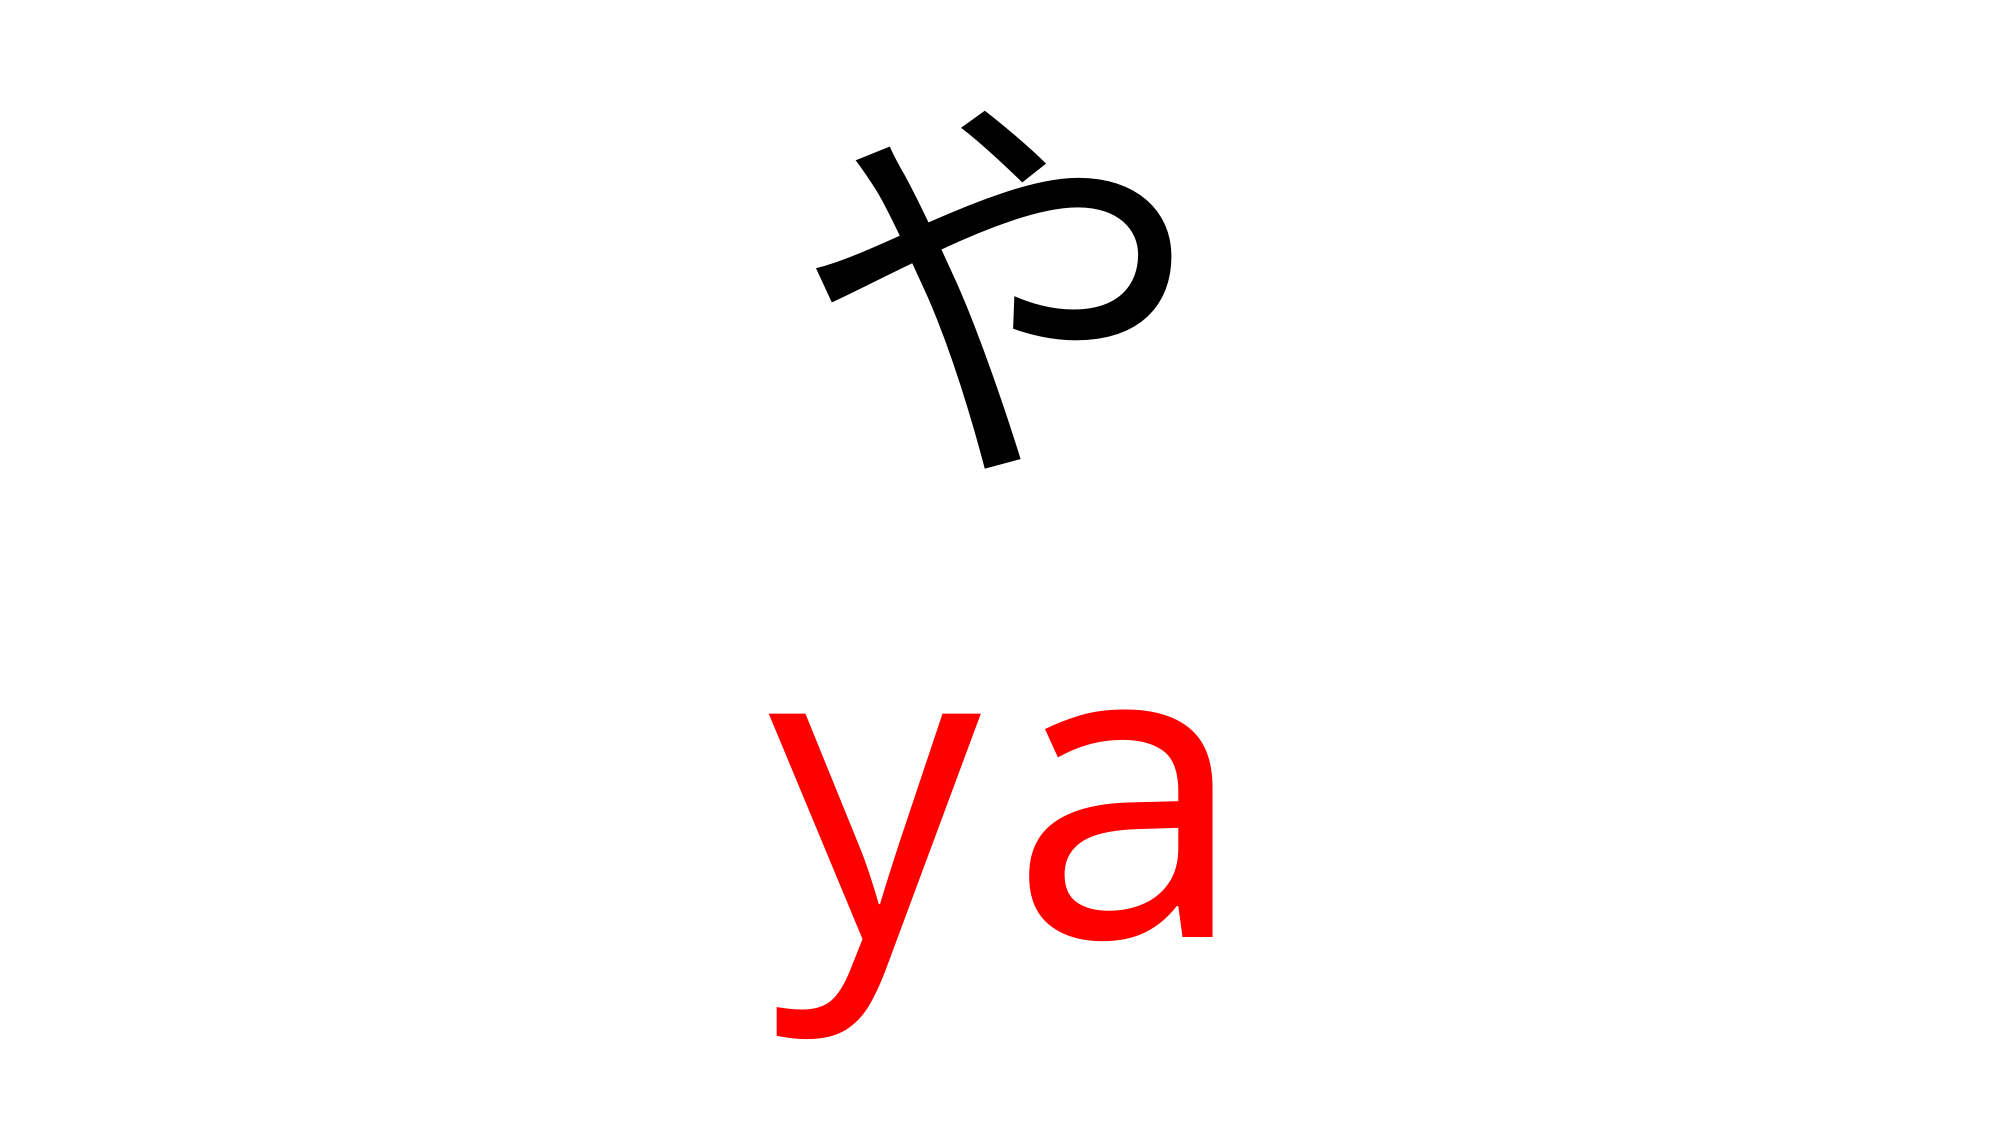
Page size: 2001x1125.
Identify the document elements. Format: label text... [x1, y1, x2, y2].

text_box ya [249, 562, 1750, 1036]
title や [249, 71, 1750, 545]
